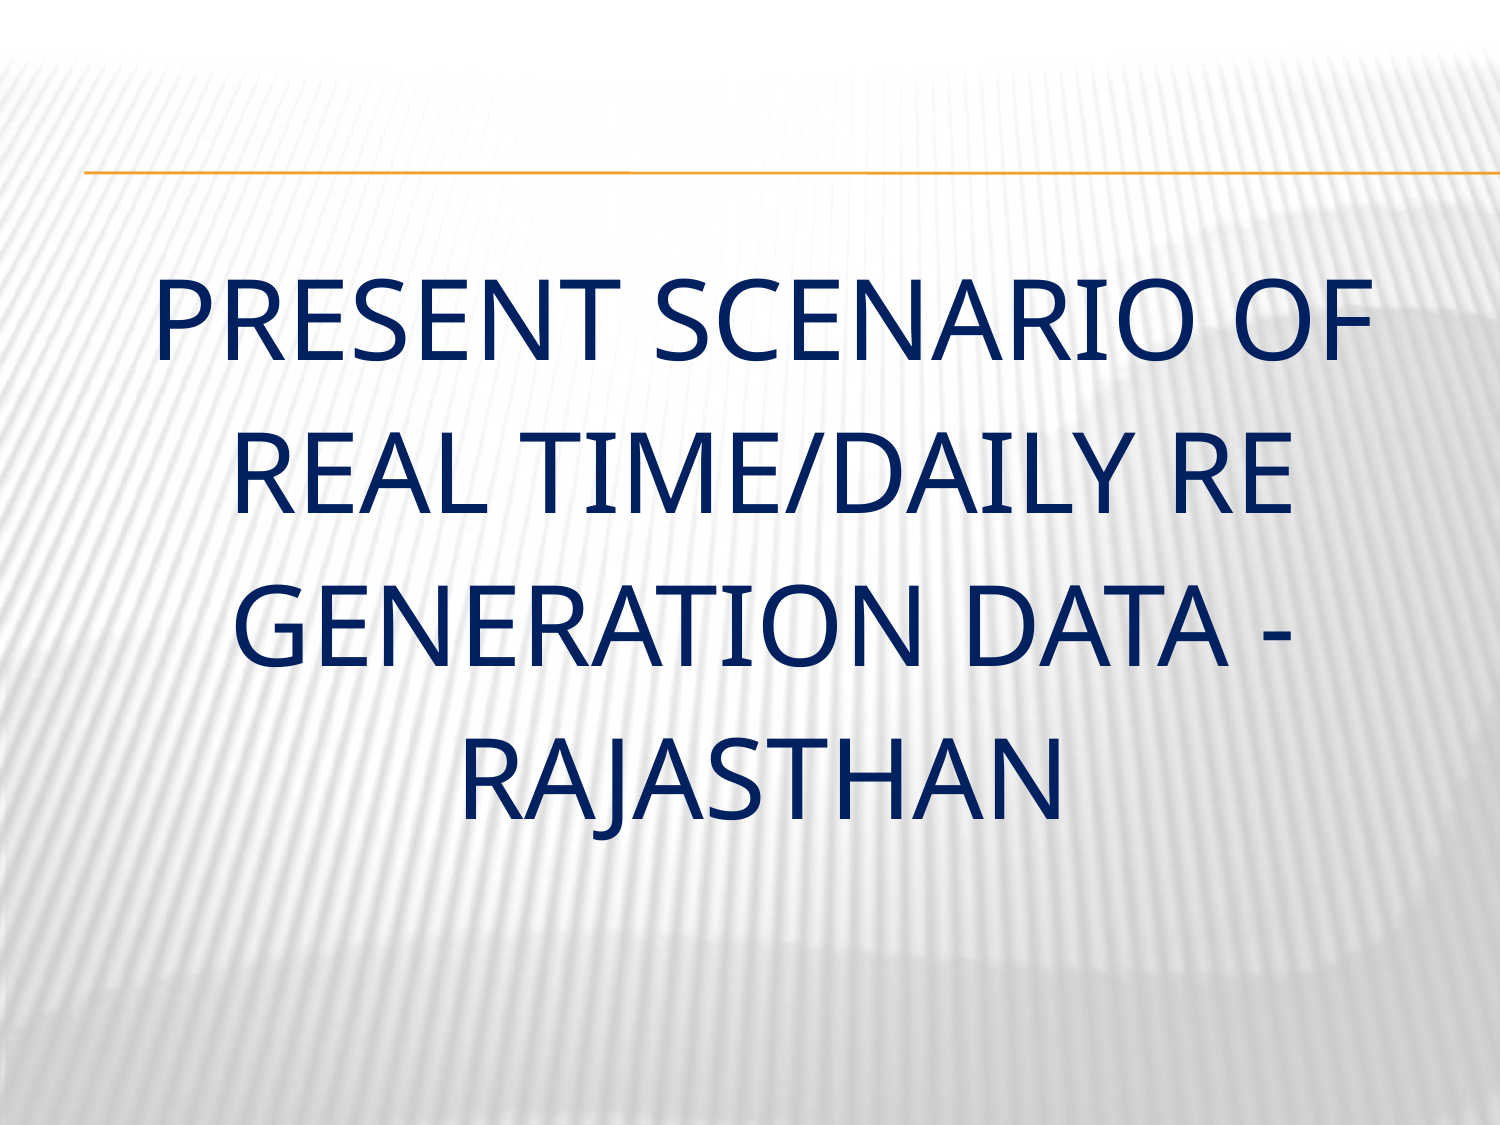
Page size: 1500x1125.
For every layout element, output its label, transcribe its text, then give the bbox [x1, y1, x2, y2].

list PRESENT SCENARIO OF REAL TIME/DAILY RE GENERATION DATA -RAJASTHAN [50, 174, 1475, 918]
